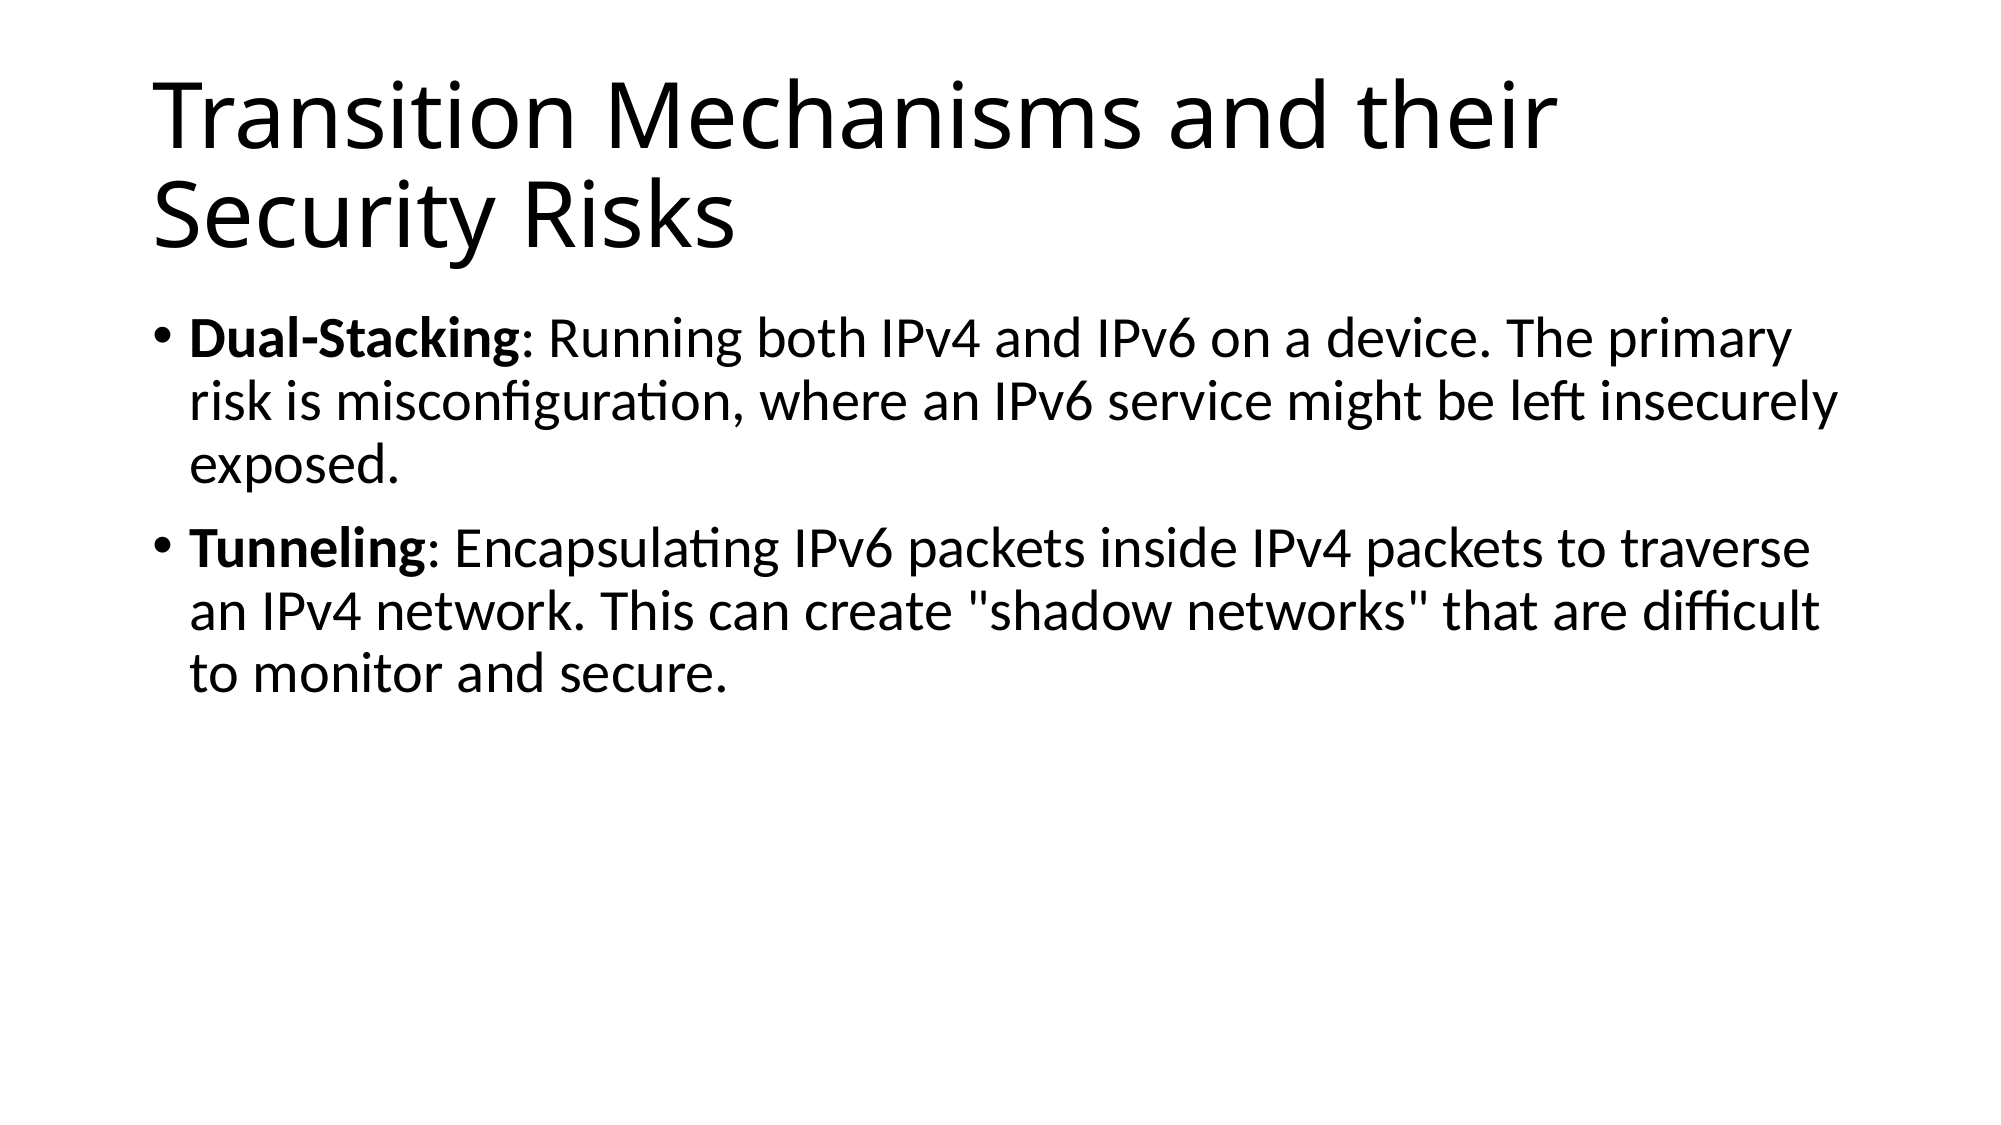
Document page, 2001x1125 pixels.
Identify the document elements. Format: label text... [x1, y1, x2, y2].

title Transition Mechanisms and their Security Risks [137, 59, 1863, 278]
list Dual-Stacking: Running both IPv4 and IPv6 on a device. The primary risk is misconfiguration, where an IPv6 service might be left insecurely exposed. Tunneling: Encapsulating IPv6 packets inside IPv4 packets to traverse an IPv4 network. This can create "shadow networks" that are difficult to monitor and secure. [137, 299, 1863, 1014]
